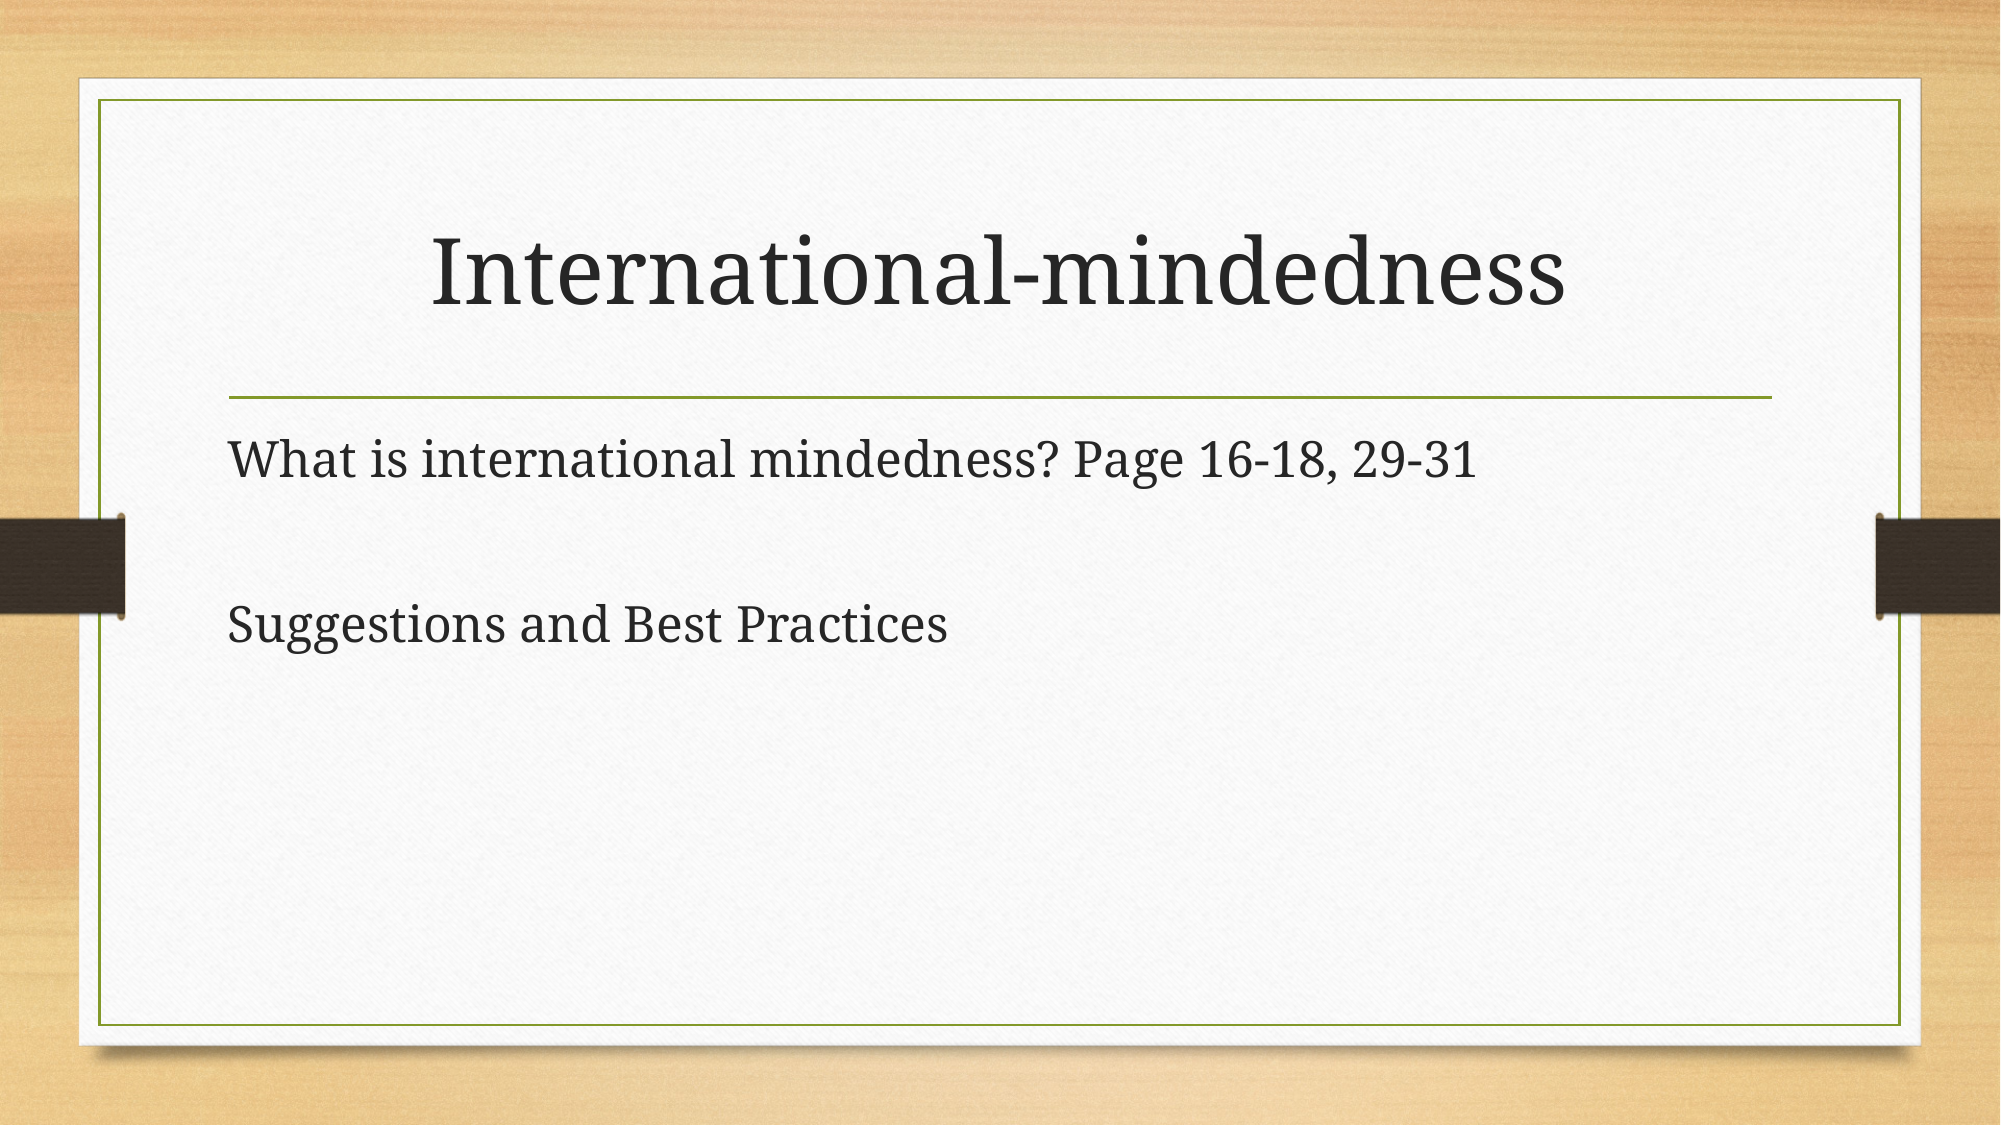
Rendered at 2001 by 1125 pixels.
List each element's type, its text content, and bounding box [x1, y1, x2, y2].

list What is international mindedness? Page 16-18, 29-31 Suggestions and Best Practices [212, 419, 1788, 964]
title International-mindedness [212, 161, 1788, 375]
picture [0, 0, 2001, 1125]
